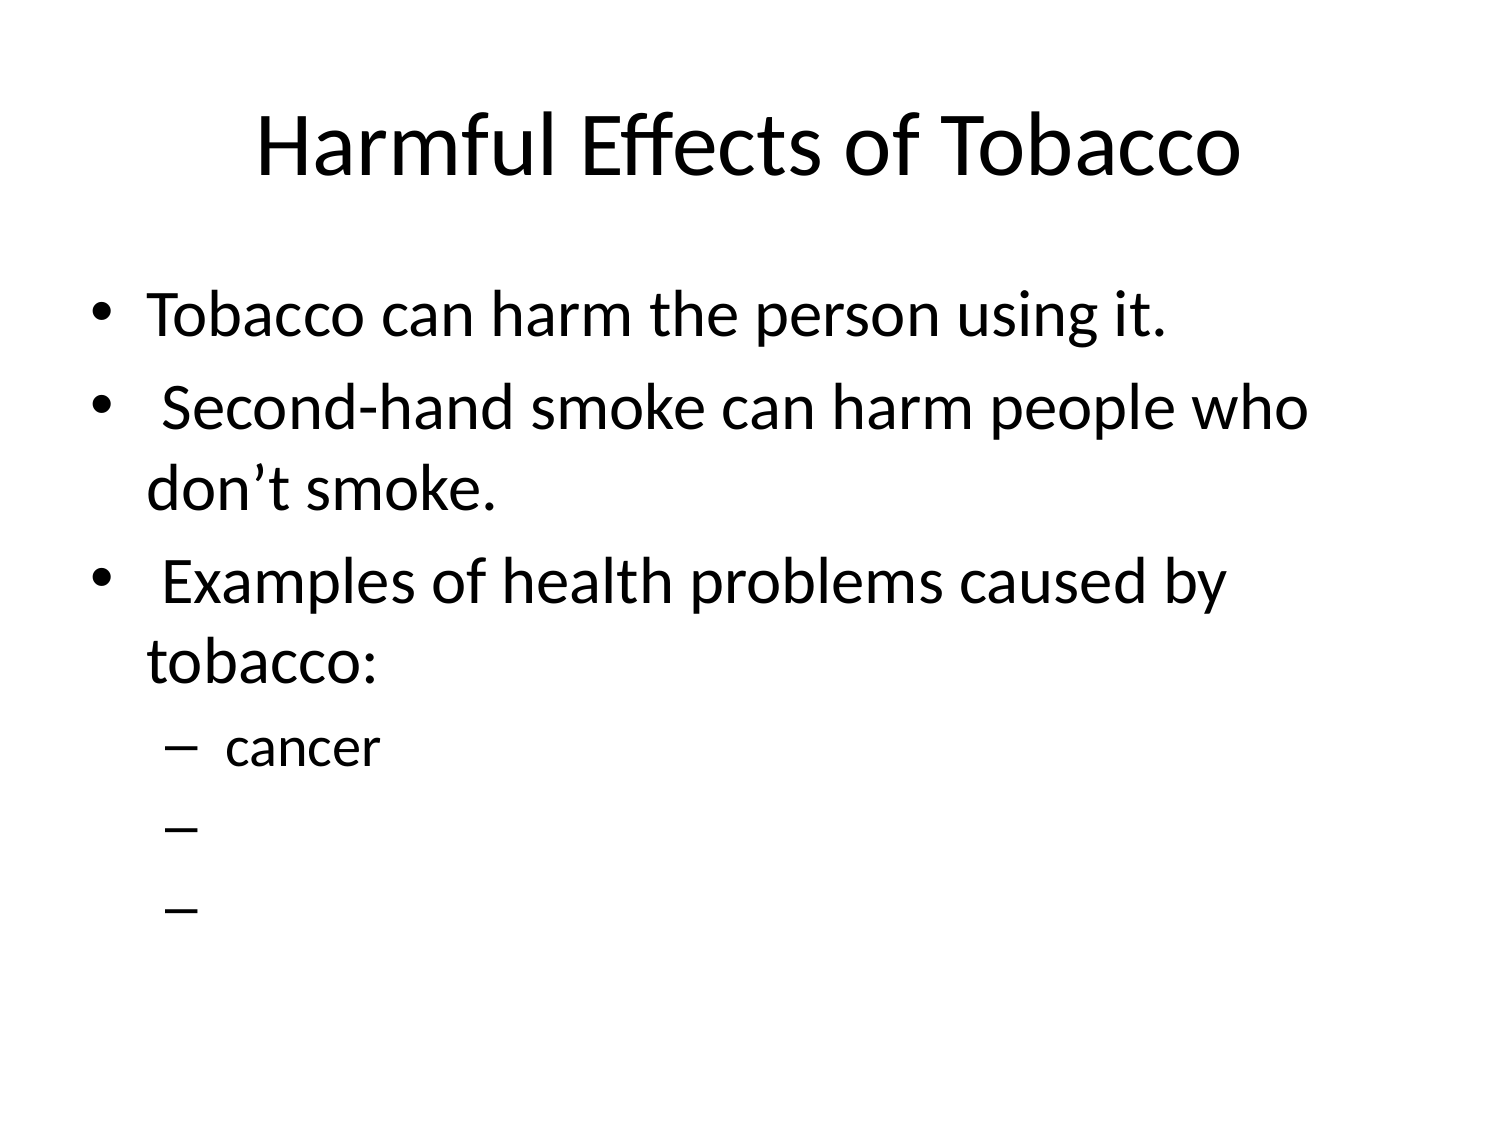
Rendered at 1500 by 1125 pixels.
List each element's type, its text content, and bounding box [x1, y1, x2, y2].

title Harmful Effects of Tobacco [75, 45, 1425, 233]
list Tobacco can harm the person using it. Second-hand smoke can harm people who don’t smoke. Examples of health problems caused by tobacco: cancer [75, 262, 1425, 1005]
